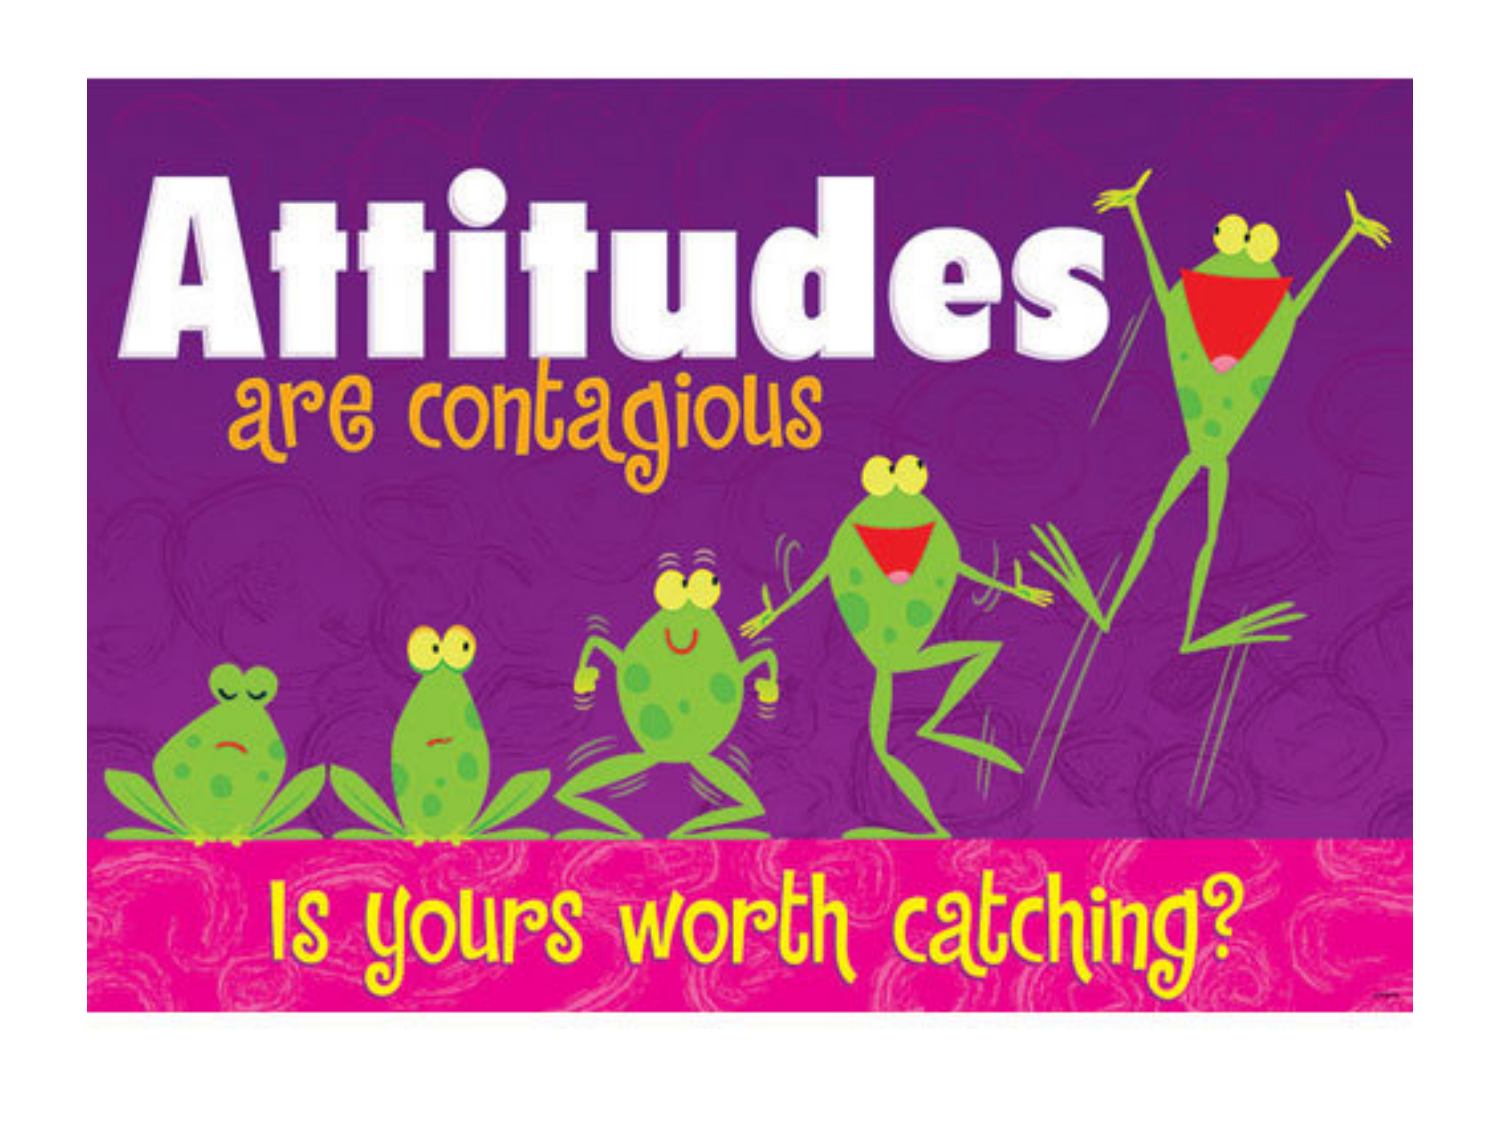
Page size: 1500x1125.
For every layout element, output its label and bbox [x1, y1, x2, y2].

picture [87, 74, 1413, 1030]
